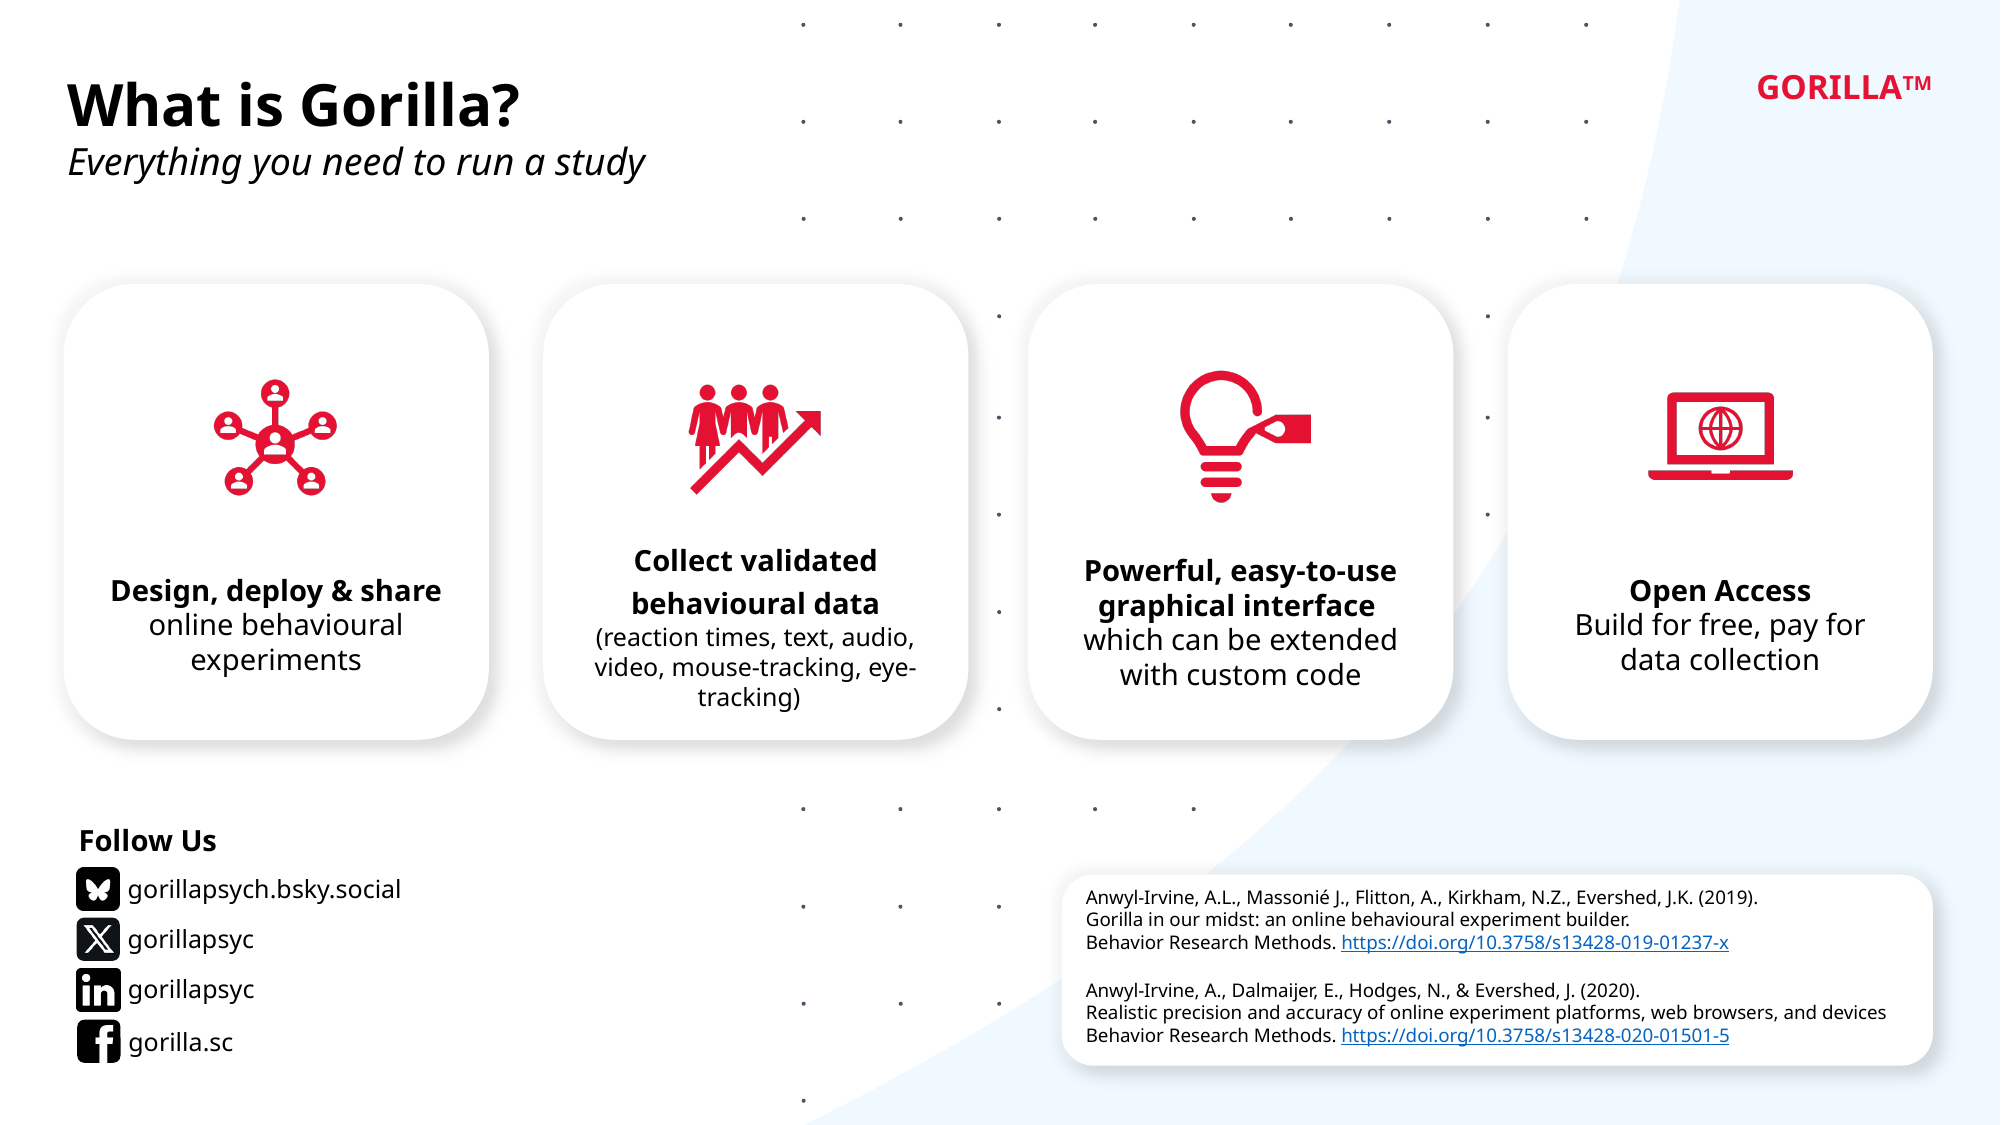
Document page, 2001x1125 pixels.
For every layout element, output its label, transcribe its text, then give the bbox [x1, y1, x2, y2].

picture [201, 362, 352, 513]
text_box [77, 1019, 308, 1065]
text_box What is Gorilla? Everything you need to run a study [52, 60, 729, 191]
picture [679, 0, 2000, 1125]
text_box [76, 916, 307, 962]
text_box Design, deploy & share online behavioural experiments [62, 282, 490, 741]
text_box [76, 966, 307, 1013]
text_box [76, 866, 426, 912]
text_box Collect validated behavioural data (reaction times, text, audio, video, mouse-tracking, eye-tracking) [542, 282, 740, 741]
text_box Follow Us [63, 815, 740, 865]
